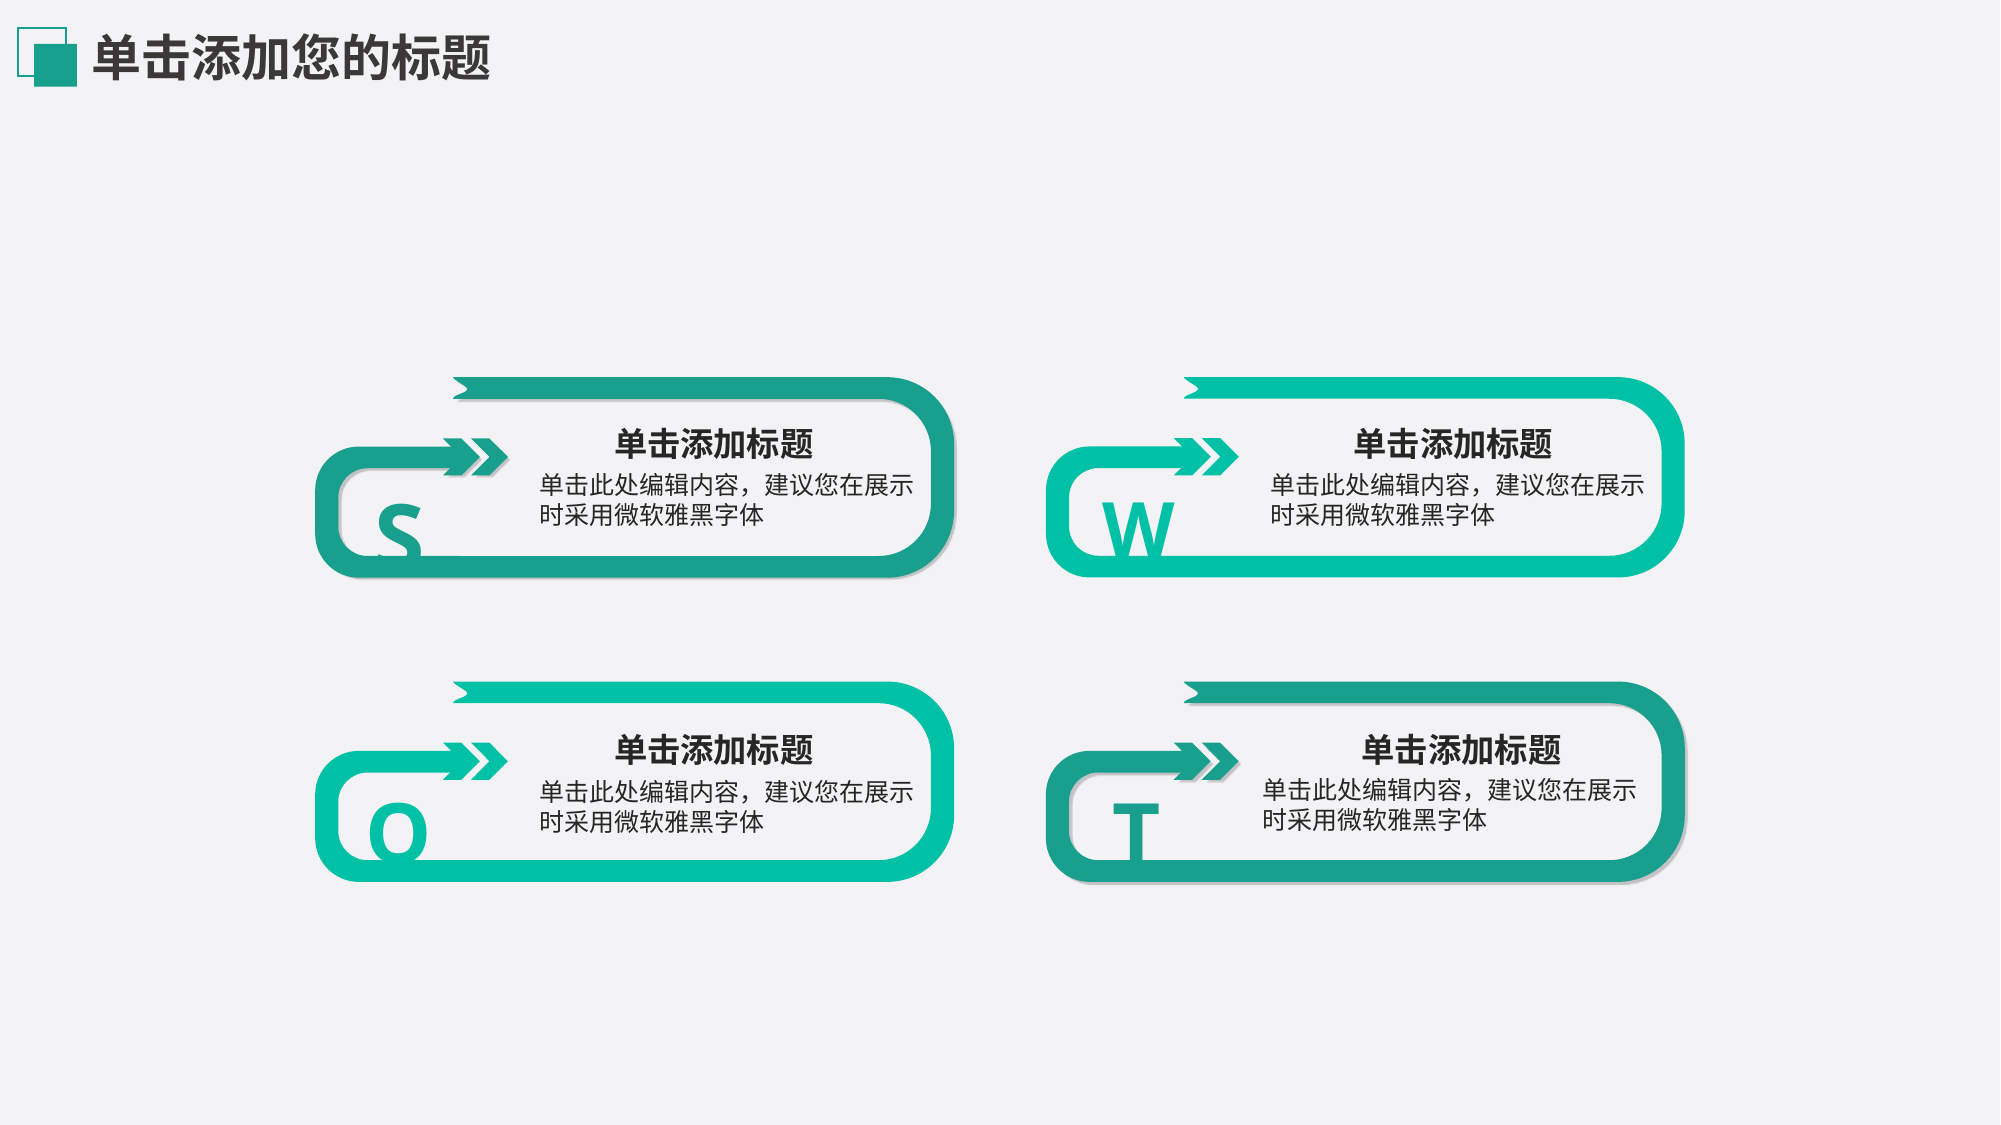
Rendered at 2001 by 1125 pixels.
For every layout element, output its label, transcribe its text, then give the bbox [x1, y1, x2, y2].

text_box [442, 438, 480, 476]
text_box W [1083, 447, 1194, 580]
text_box O [343, 742, 454, 888]
text_box [454, 742, 480, 780]
text_box 单击添加您的标题 [76, 19, 565, 94]
text_box [1045, 751, 1081, 882]
text_box 单击添加标题 [599, 415, 829, 471]
text_box [1201, 742, 1239, 780]
text_box 单击此处编辑内容，建议您在展示时采用微软雅黑字体 [525, 769, 930, 844]
text_box 单击此处编辑内容，建议您在展示时采用微软雅黑字体 [1247, 767, 1660, 842]
text_box [1201, 438, 1239, 476]
text_box [453, 681, 955, 882]
text_box [315, 448, 345, 576]
text_box [1183, 377, 1685, 578]
text_box 单击此处编辑内容，建议您在展示时采用微软雅黑字体 [1255, 461, 1661, 537]
text_box 单击添加标题 [1346, 721, 1577, 777]
text_box S [345, 438, 455, 596]
text_box [1192, 742, 1211, 780]
text_box [315, 753, 343, 879]
text_box [471, 438, 508, 476]
text_box [453, 377, 955, 578]
text_box 单击添加标题 [599, 721, 829, 777]
text_box 单击添加标题 [1338, 415, 1568, 471]
text_box [471, 742, 508, 780]
text_box T [1081, 742, 1192, 888]
text_box [1173, 438, 1211, 474]
text_box [1045, 446, 1181, 577]
text_box 单击此处编辑内容，建议您在展示时采用微软雅黑字体 [525, 461, 930, 537]
text_box [1183, 681, 1685, 882]
